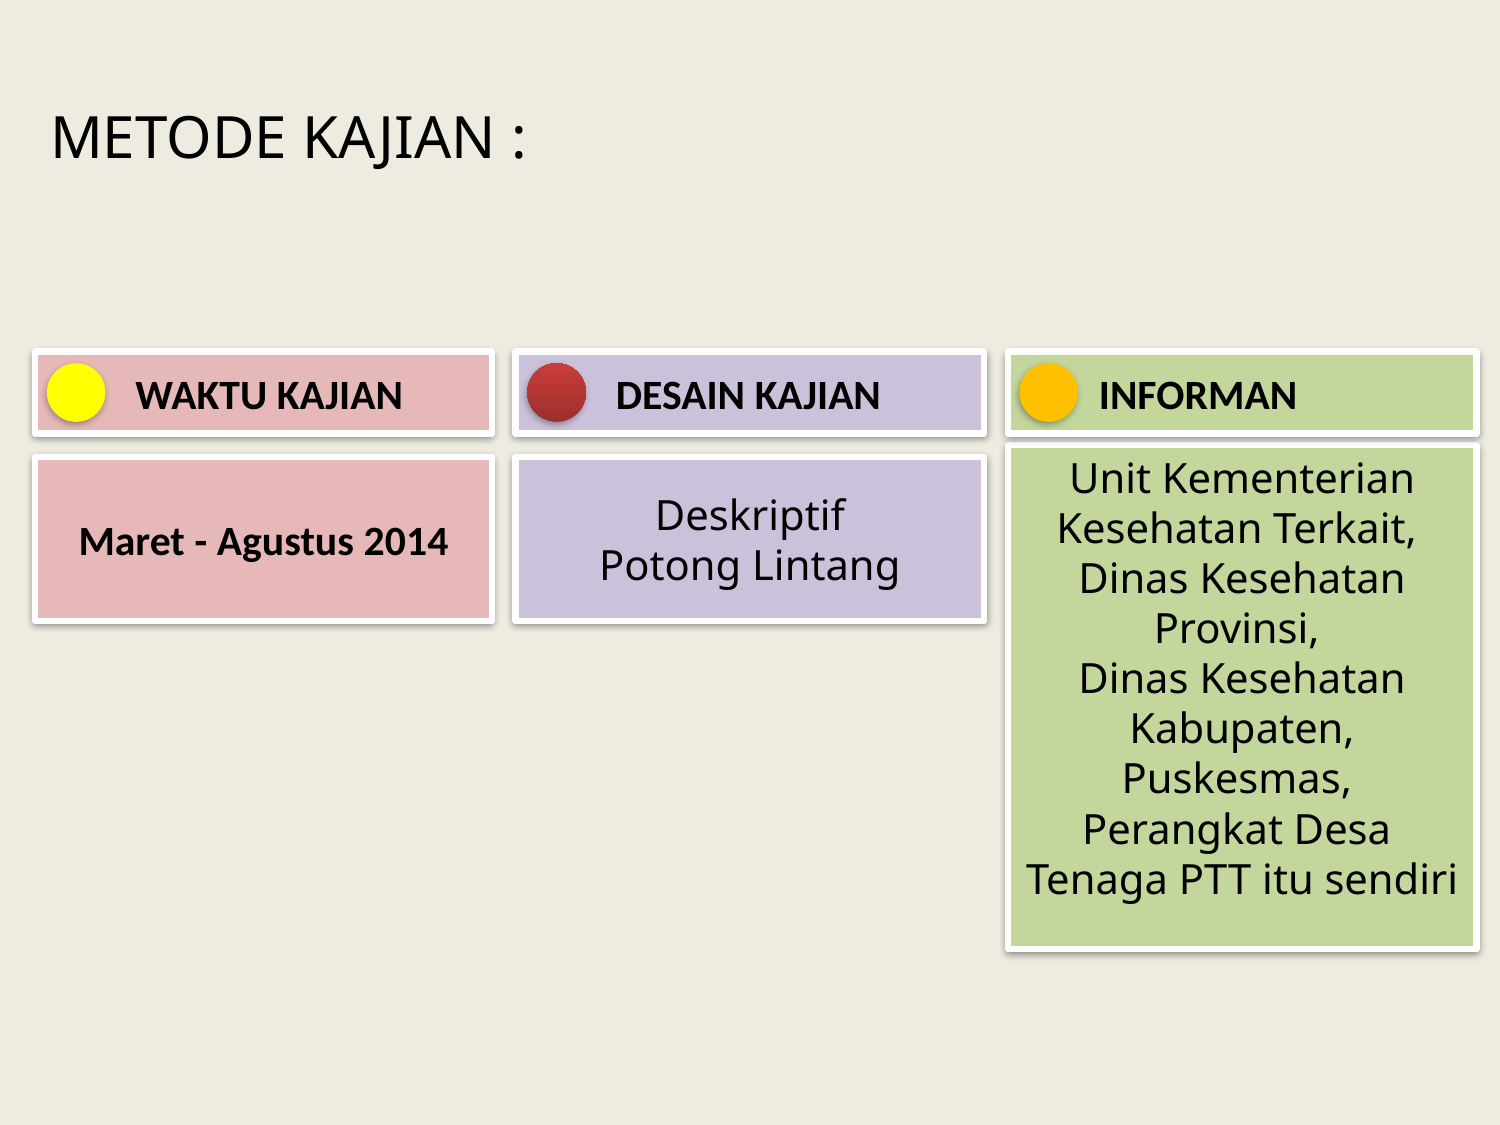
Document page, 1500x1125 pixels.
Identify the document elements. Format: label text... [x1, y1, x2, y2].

title METODE KAJIAN : [35, 82, 1425, 188]
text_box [1007, 351, 1477, 950]
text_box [515, 351, 985, 622]
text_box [34, 351, 493, 622]
